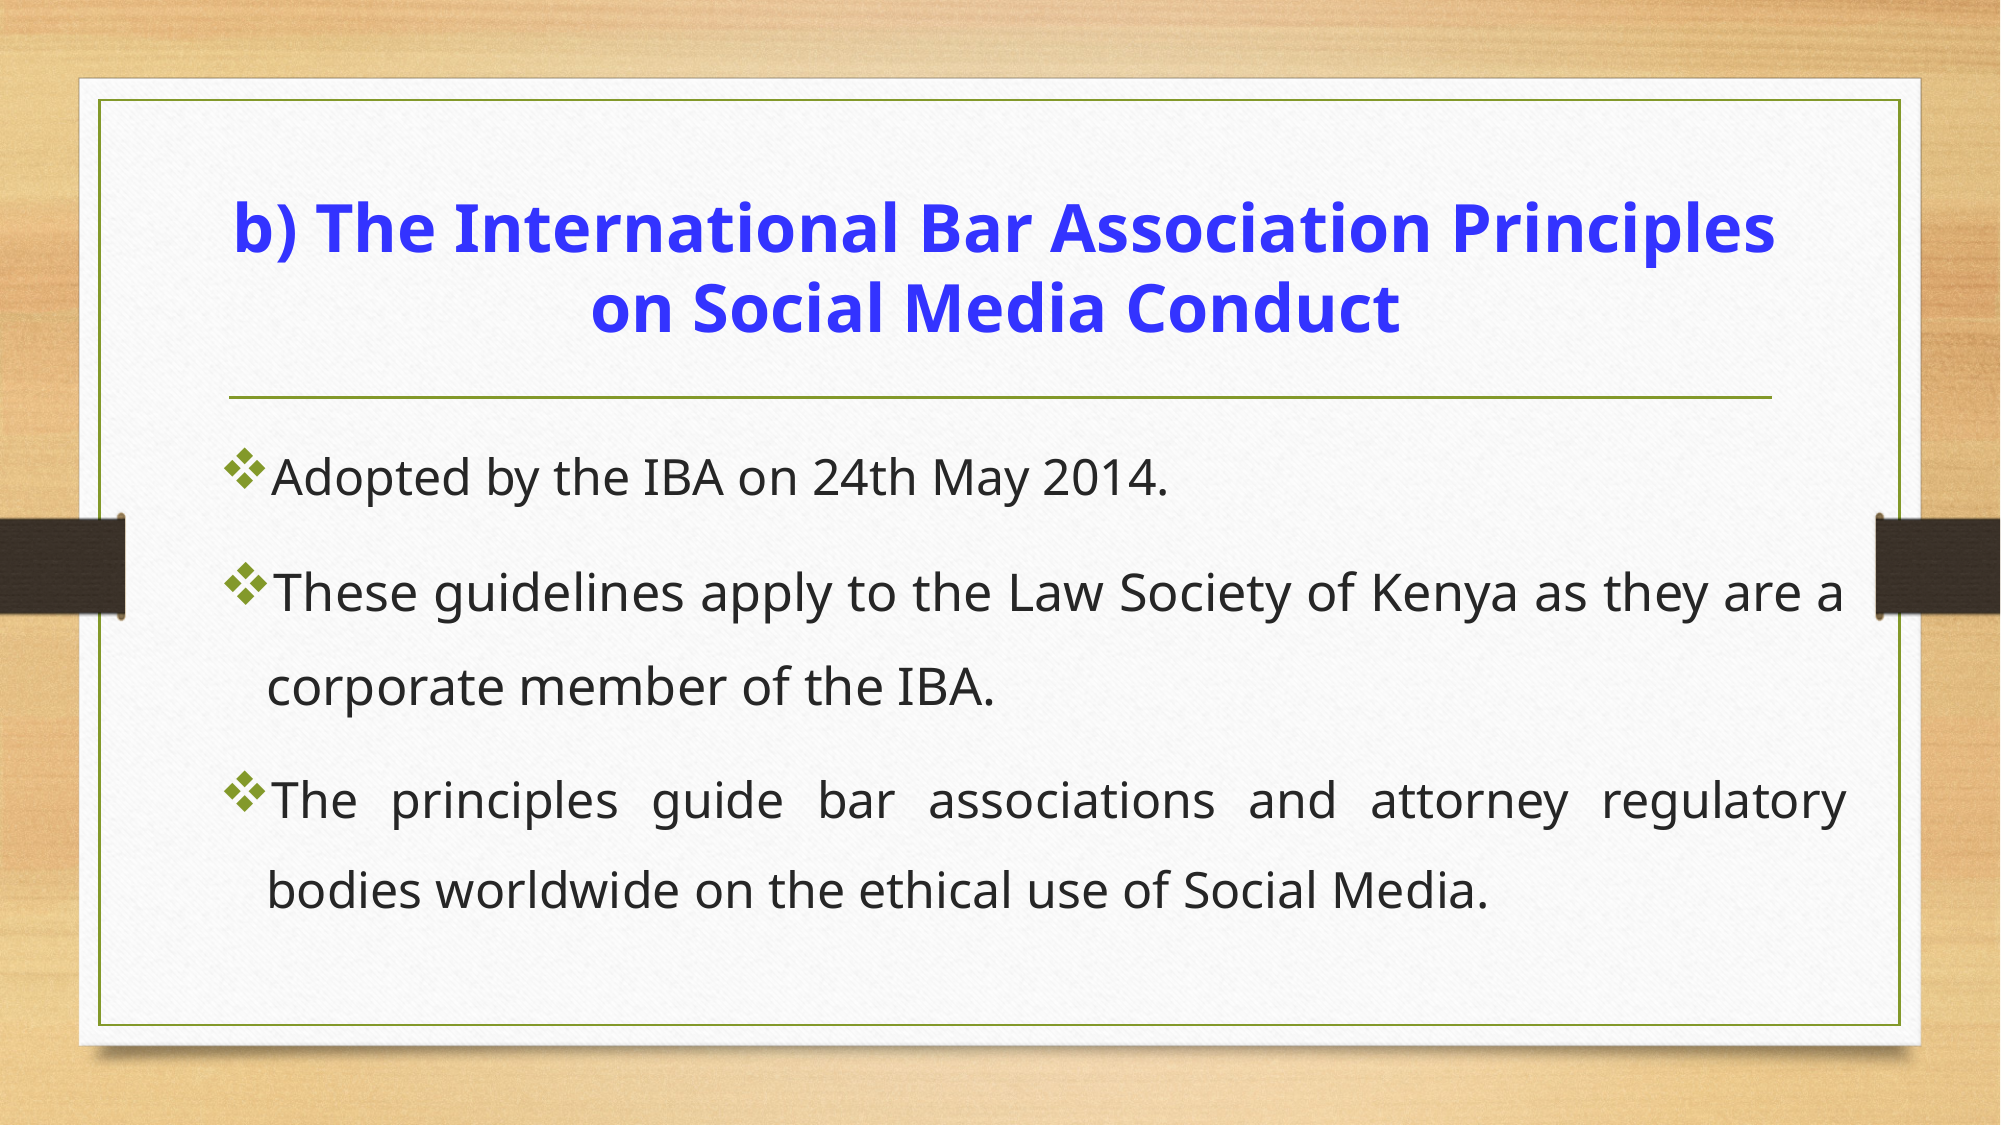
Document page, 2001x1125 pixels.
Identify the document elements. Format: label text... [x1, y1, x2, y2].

list Adopted by the IBA on 24th May 2014. These guidelines apply to the Law Society of Kenya as they are a corporate member of the IBA. The principles guide bar associations and attorney regulatory bodies worldwide on the ethical use of Social Media. [204, 408, 1863, 992]
picture [0, 0, 2001, 1125]
title b) The International Bar Association Principles on Social Media Conduct [178, 216, 1832, 396]
